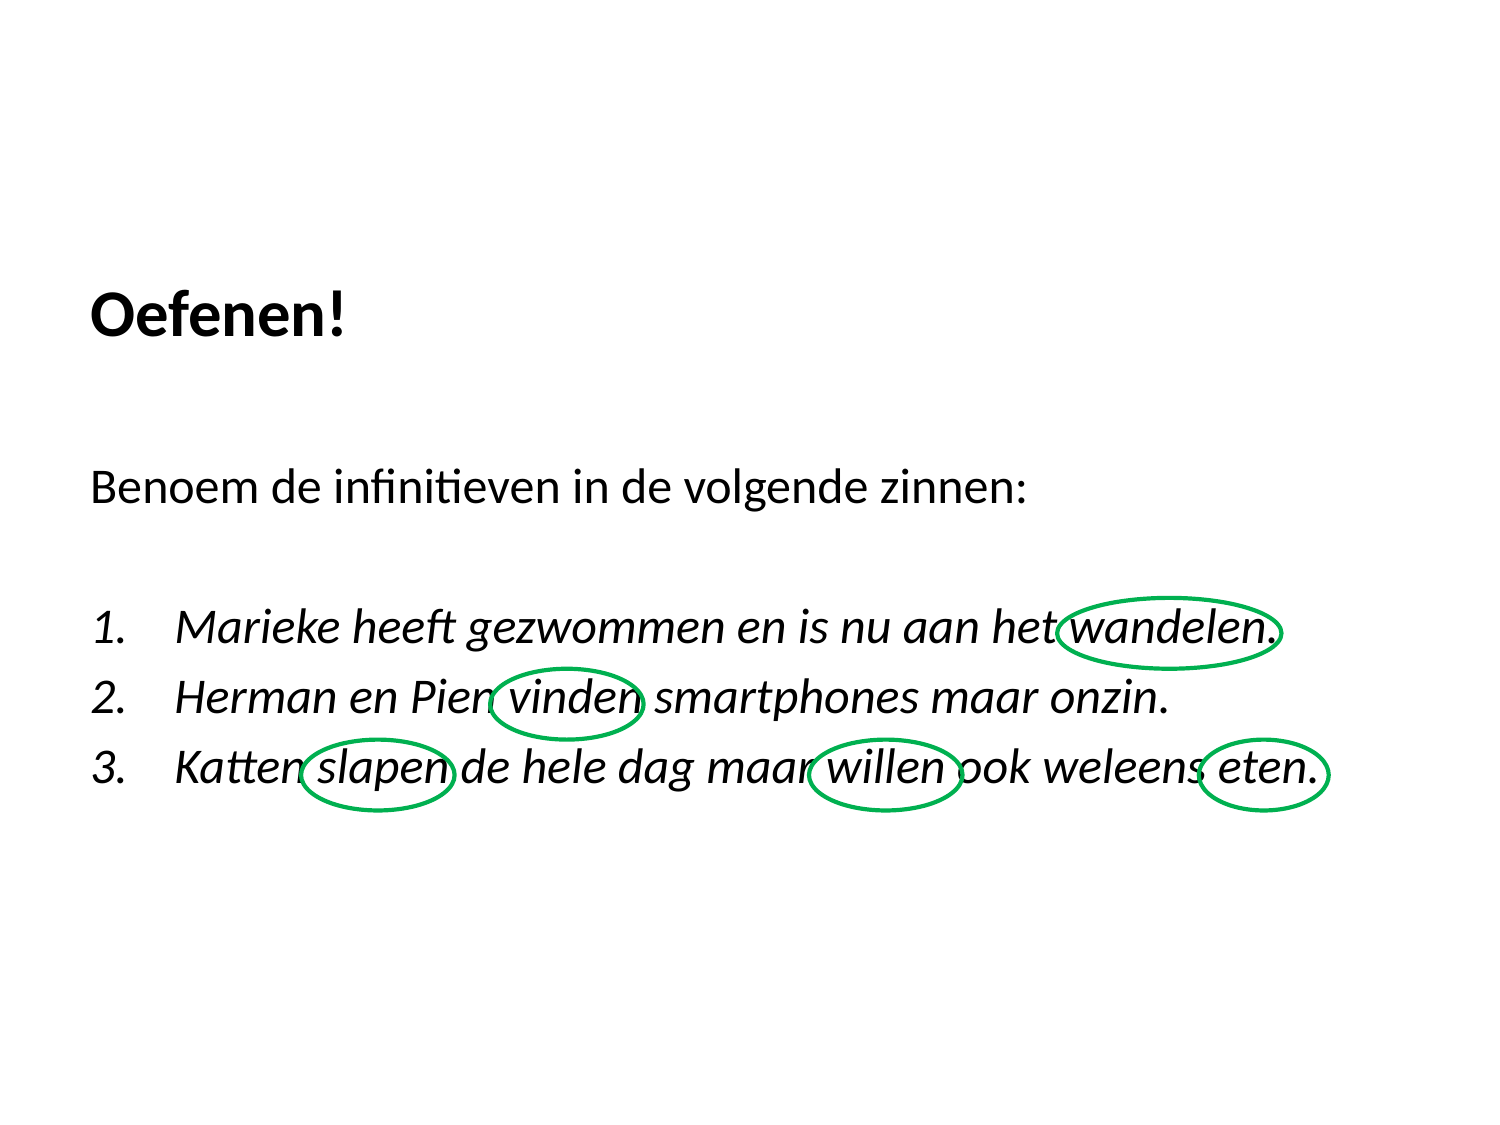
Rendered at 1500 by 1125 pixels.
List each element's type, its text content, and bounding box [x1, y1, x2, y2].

text_box [806, 737, 965, 813]
text_box [298, 737, 457, 813]
text_box [1055, 595, 1284, 671]
list Oefenen! Benoem de infinitieven in de volgende zinnen: Marieke heeft gezwommen en is nu aan het wandelen. Herman en Pien vinden smartphones maar onzin. Katten slapen de hele dag maar willen ook weleens eten. [75, 262, 1425, 1005]
text_box [1196, 737, 1331, 813]
text_box [488, 666, 646, 742]
